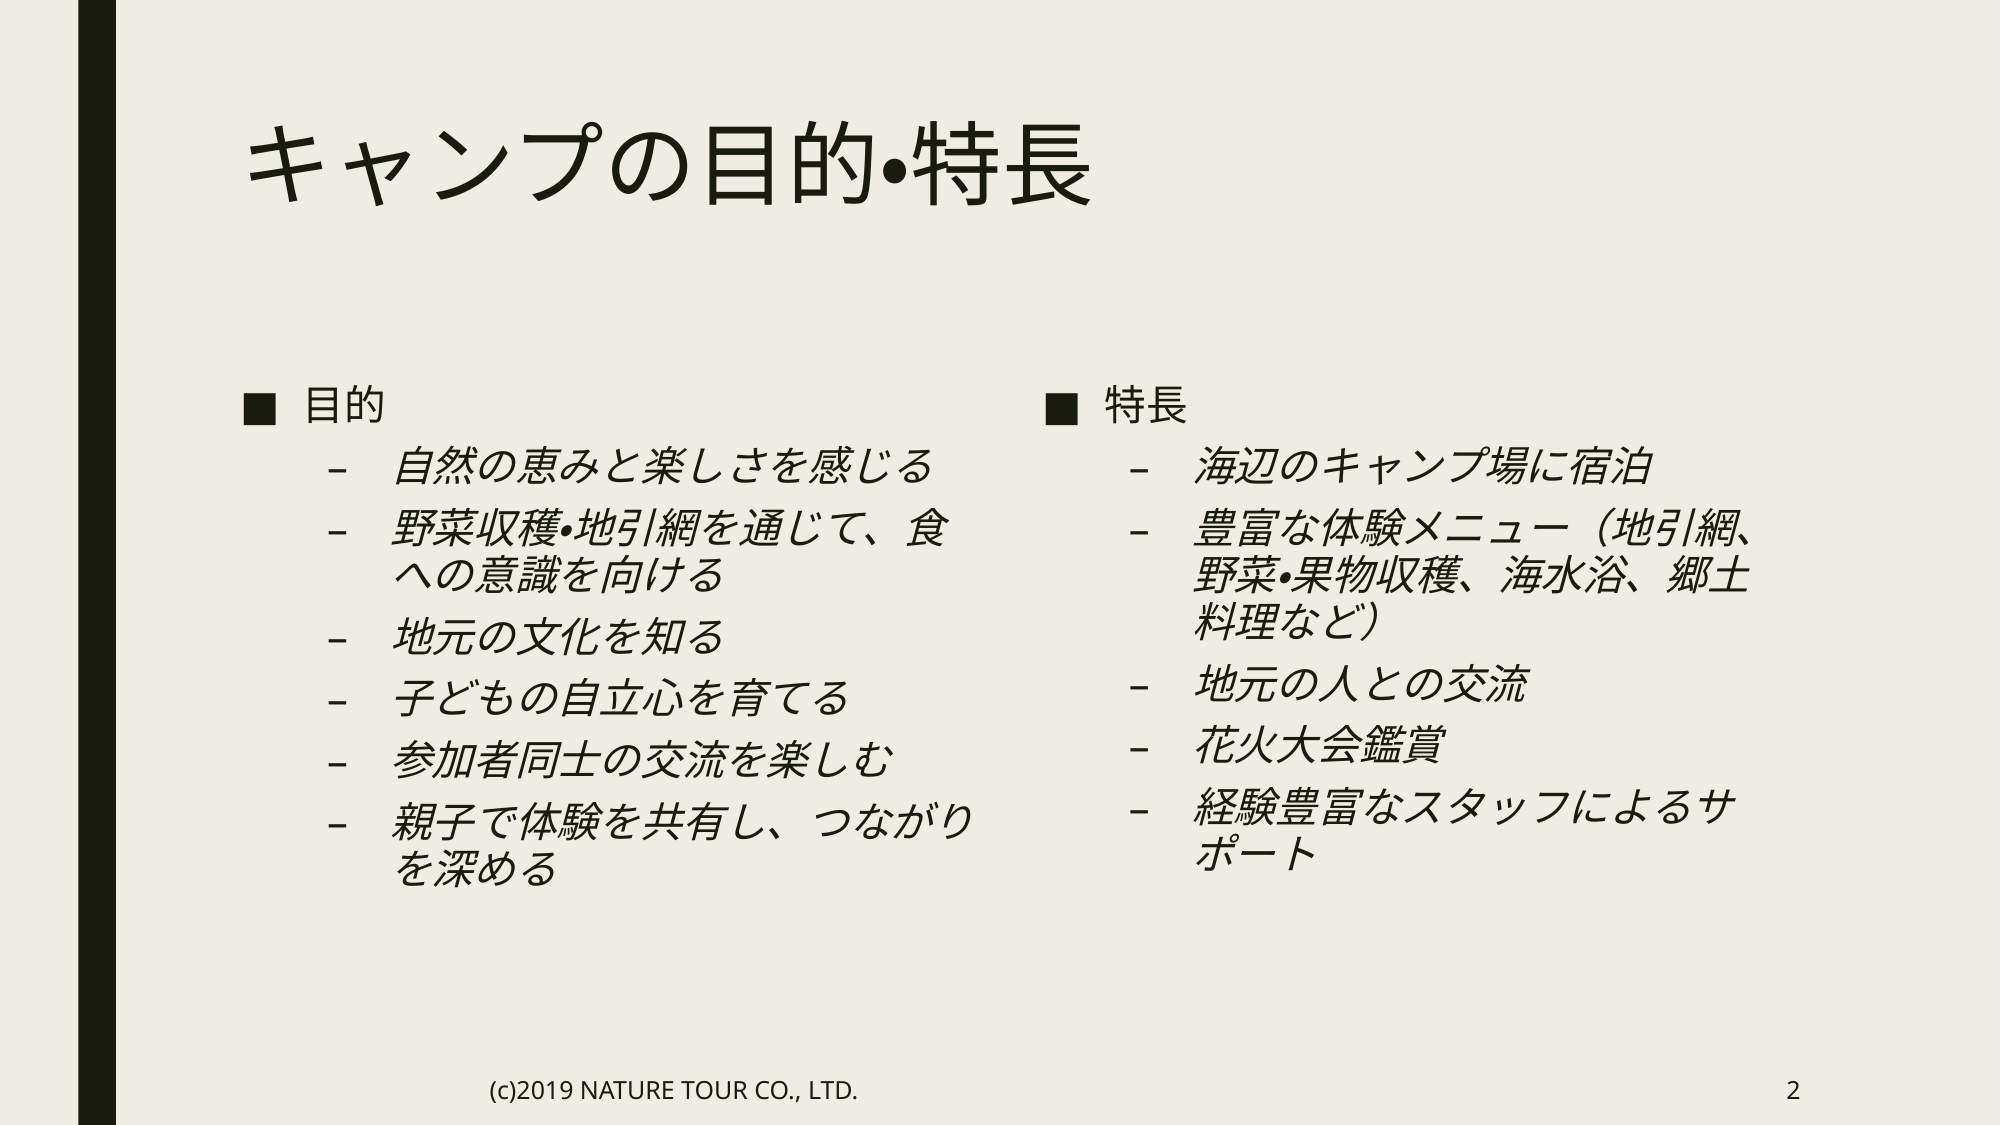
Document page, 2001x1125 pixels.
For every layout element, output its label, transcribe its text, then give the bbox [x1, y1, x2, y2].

list 目的 自然の恵みと楽しさを感じる 野菜収穫・地引網を通じて、食への意識を向ける 地元の文化を知る 子どもの自立心を育てる 参加者同士の交流を楽しむ 親子で体験を共有し、つながりを深める 特長 海辺のキャンプ場に宿泊 豊富な体験メニュー（地引網、野菜・果物収穫、海水浴、郷土料理など） 地元の人との交流 花火大会鑑賞 経験豊富なスタッフによるサポート [225, 375, 1800, 963]
slide_number 2 [1553, 1058, 1816, 1125]
footer (c)2019 NATURE TOUR CO., LTD. [474, 1058, 1505, 1125]
title キャンプの目的・特長 [225, 112, 1800, 357]
